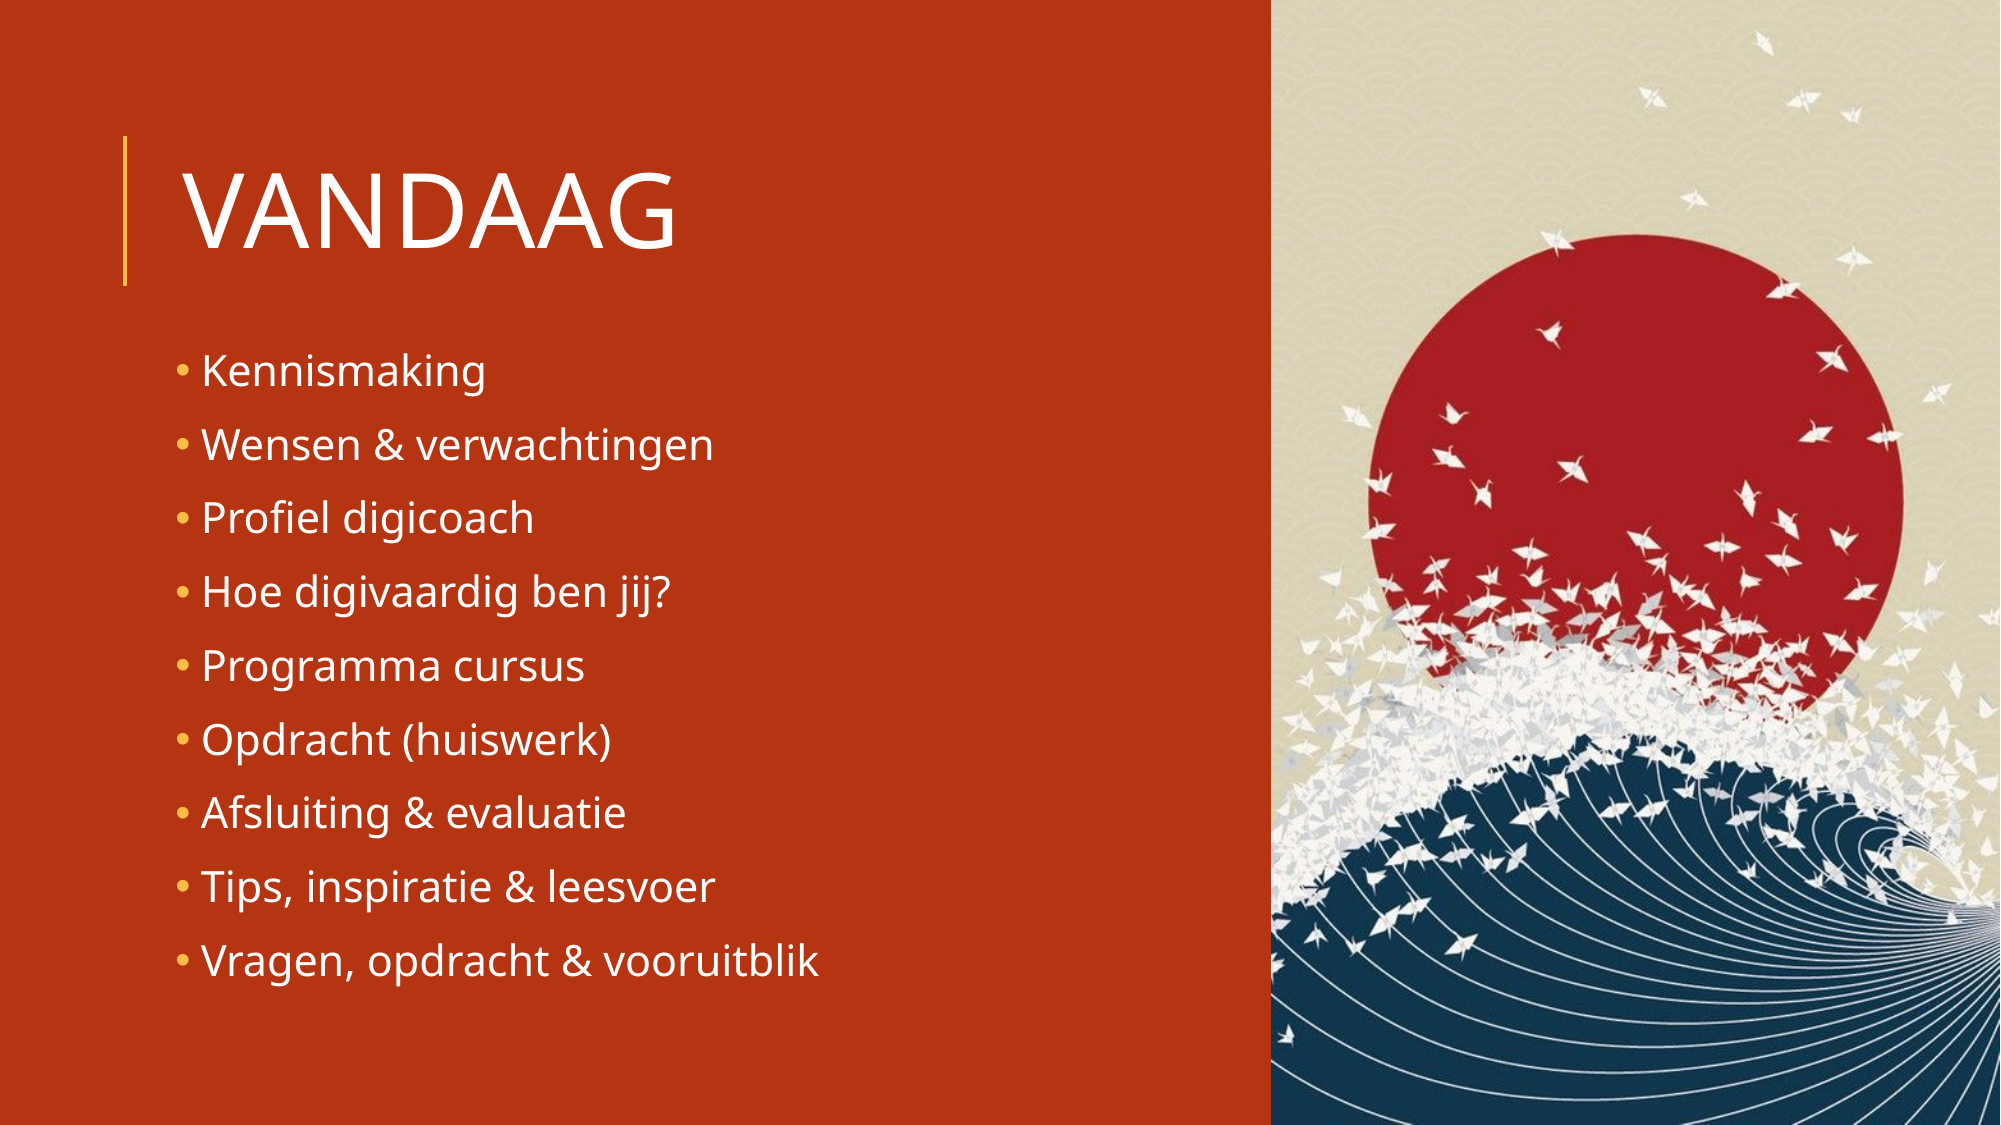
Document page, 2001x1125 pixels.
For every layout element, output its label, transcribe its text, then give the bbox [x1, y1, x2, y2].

list Kennismaking Wensen & verwachtingen Profiel digicoach Hoe digivaardig ben jij? Programma cursus Opdracht (huiswerk) Afsluiting & evaluatie Tips, inspiratie & leesvoer Vragen, opdracht & vooruitblik [168, 341, 1121, 997]
picture [1271, 0, 2000, 1125]
title Vandaag [168, 96, 1264, 342]
